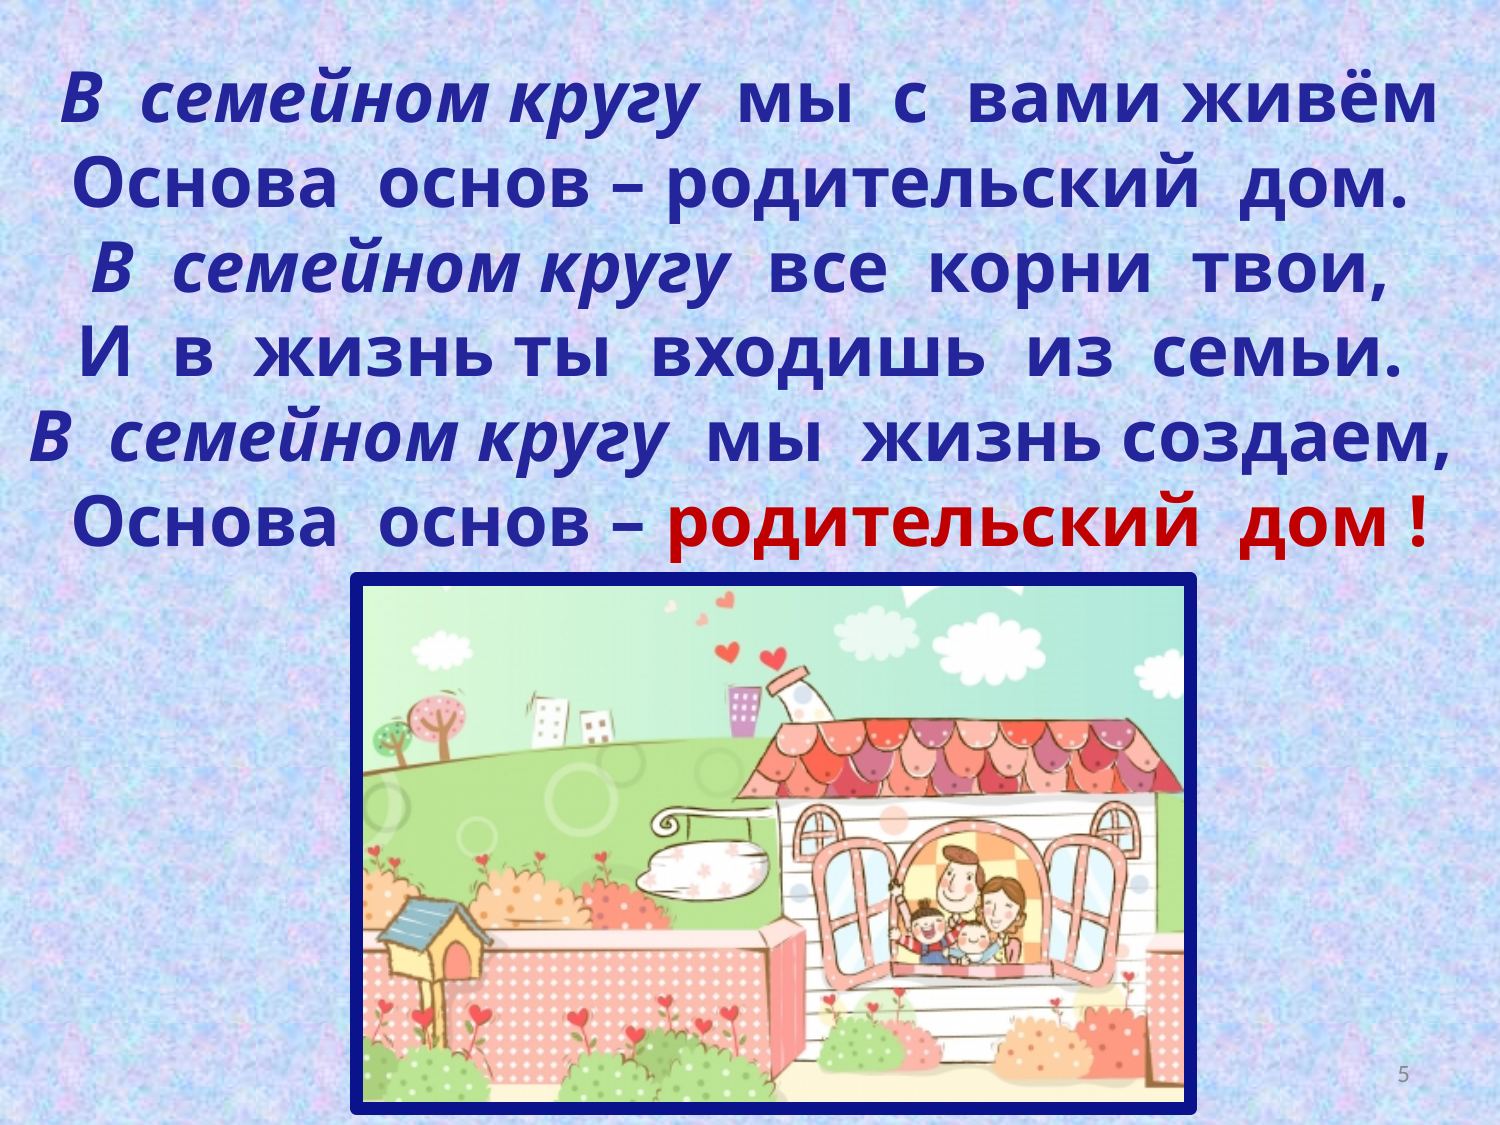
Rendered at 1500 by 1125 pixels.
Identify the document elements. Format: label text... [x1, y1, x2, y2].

picture [0, 0, 1500, 128]
picture [0, 399, 1500, 1125]
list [363, 585, 1184, 1102]
slide_number 5 [1188, 1042, 1425, 1103]
title В семейном кругу мы с вами живём Основа основ – родительский дом. В семейном кругу все корни твои, И в жизнь ты входишь из семьи. В семейном кругу мы жизнь создаем, Основа основ – родительский дом ! [0, 128, 1500, 399]
